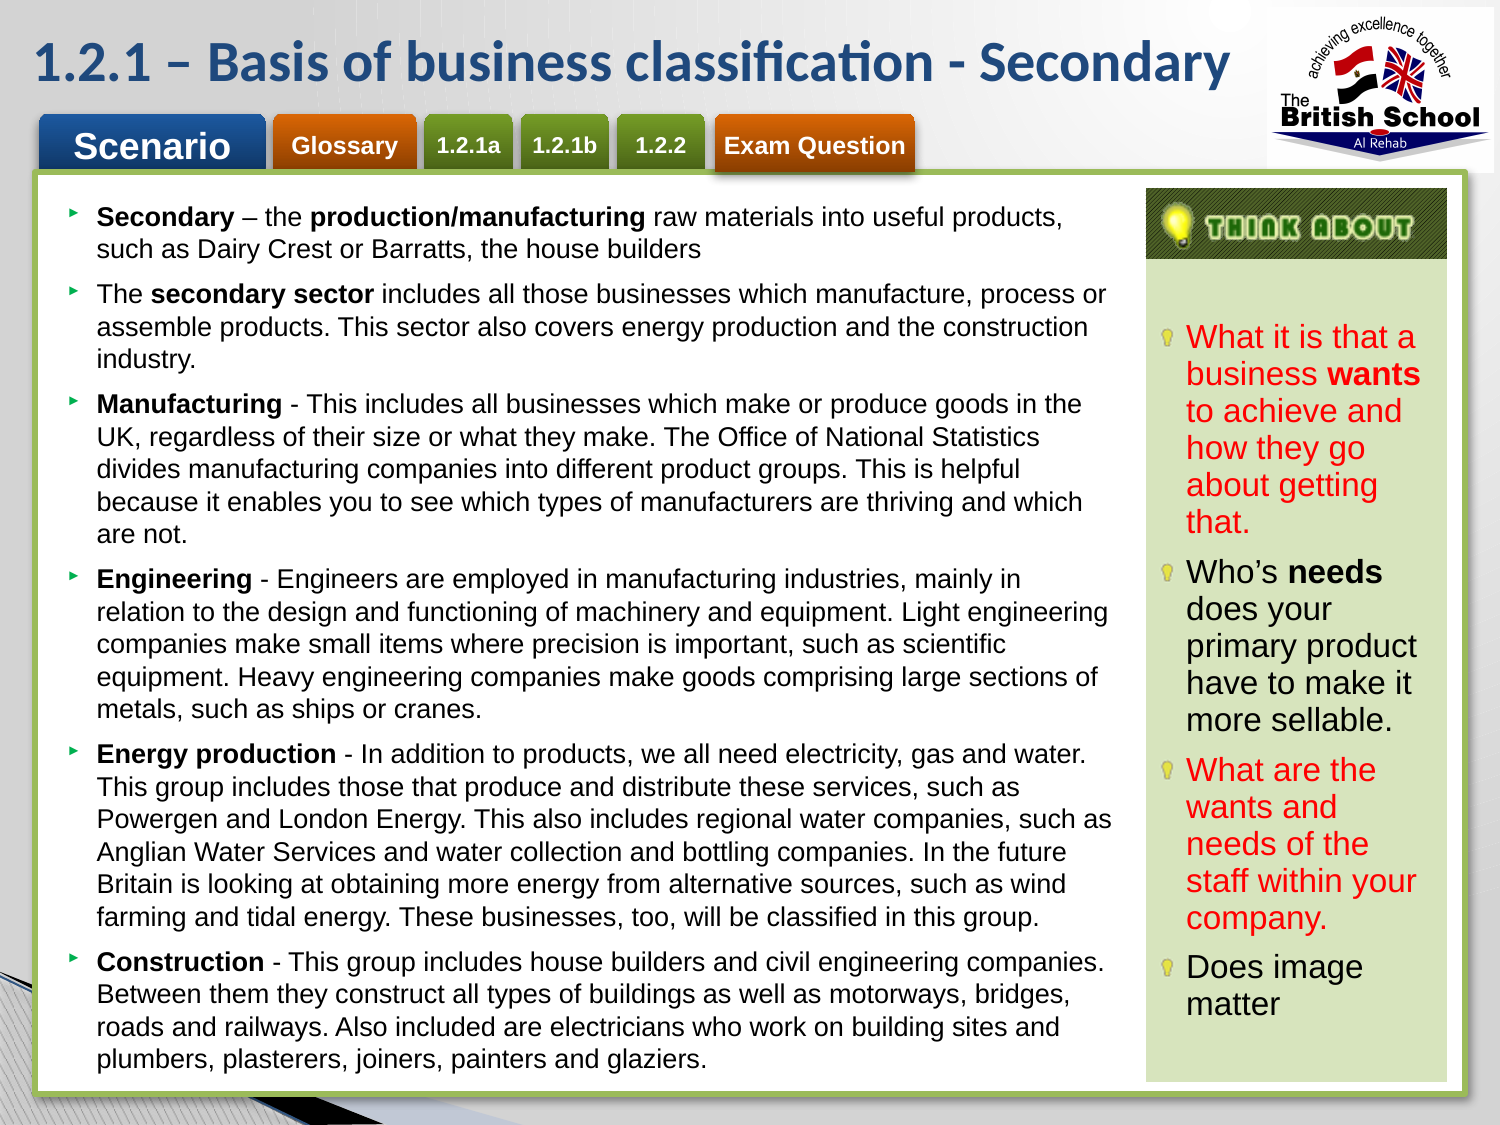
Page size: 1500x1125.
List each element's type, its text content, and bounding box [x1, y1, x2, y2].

picture [281, 1114, 303, 1125]
picture [1157, 325, 1177, 349]
table_header [1146, 188, 1447, 259]
picture [1267, 7, 1495, 173]
picture [1157, 757, 1177, 782]
picture [1159, 199, 1418, 255]
picture [1157, 955, 1177, 979]
picture [1157, 560, 1177, 584]
list Secondary – the production/manufacturing raw materials into useful products, such as Dairy Crest or Barratts, the house builders The secondary sector includes all those businesses which manufacture, process or assemble products. This sector also covers energy production and the construction industry. Manufacturing - This includes all businesses which make or produce goods in the UK, regardless of their size or what they make. The Office of National Statistics divides manufacturing companies into different product groups. This is helpful because it enables you to see which types of manufacturers are thriving and which are not. Engineering - Engineers are employed in manufacturing industries, mainly in relation to the design and functioning of machinery and equipment. Light engineering companies make small items where precision is important, such as scientific equipment. Heavy engineering companies make goods comprising large sections of metals, such as ships or cranes. Energy production - In addition to products, we all need electricity, gas and water. This group includes those that produce and distribute these services, such as Powergen and London Energy. This also includes regional water companies, such as Anglian Water Services and water collection and bottling companies. In the future Britain is looking at obtaining more energy from alternative sources, such as wind farming and tidal energy. These businesses, too, will be classified in this group. Construction - This group includes house builders and civil engineering companies. Between them they construct all types of buildings as well as motorways, bridges, roads and railways. Also included are electricians who work on building sites and plumbers, plasterers, joiners, painters and glaziers. [53, 191, 1131, 953]
title 1.2.1 – Basis of business classification - Secondary [17, 7, 1294, 110]
table_cell What it is that a business wants to achieve and how they go about getting that. Who’s needs does your primary product have to make it more sellable. What are the wants and needs of the staff within your company. Does image matter [1146, 259, 1447, 1082]
